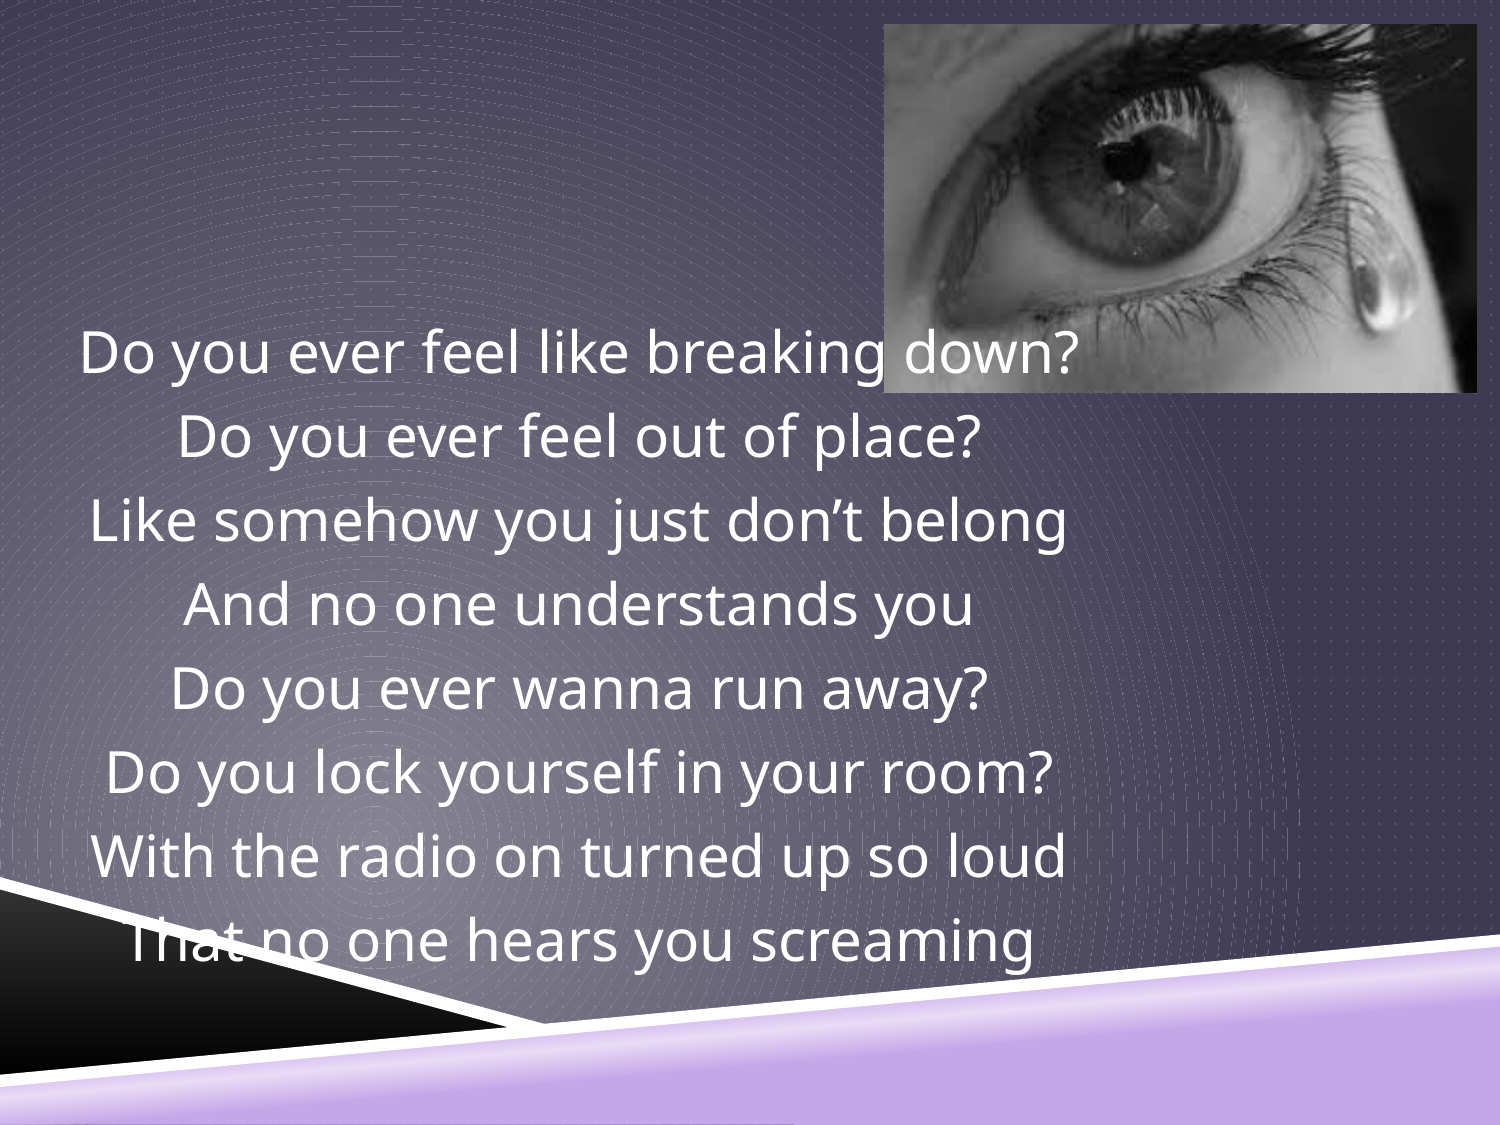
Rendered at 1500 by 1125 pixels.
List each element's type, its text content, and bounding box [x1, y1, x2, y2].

text_box Do you ever feel like breaking down? Do you ever feel out of place? Like somehow you just don’t belong And no one understands you Do you ever wanna run away? Do you lock yourself in your room? With the radio on turned up so loud That no one hears you screaming [0, 293, 1159, 981]
picture [884, 23, 1477, 393]
